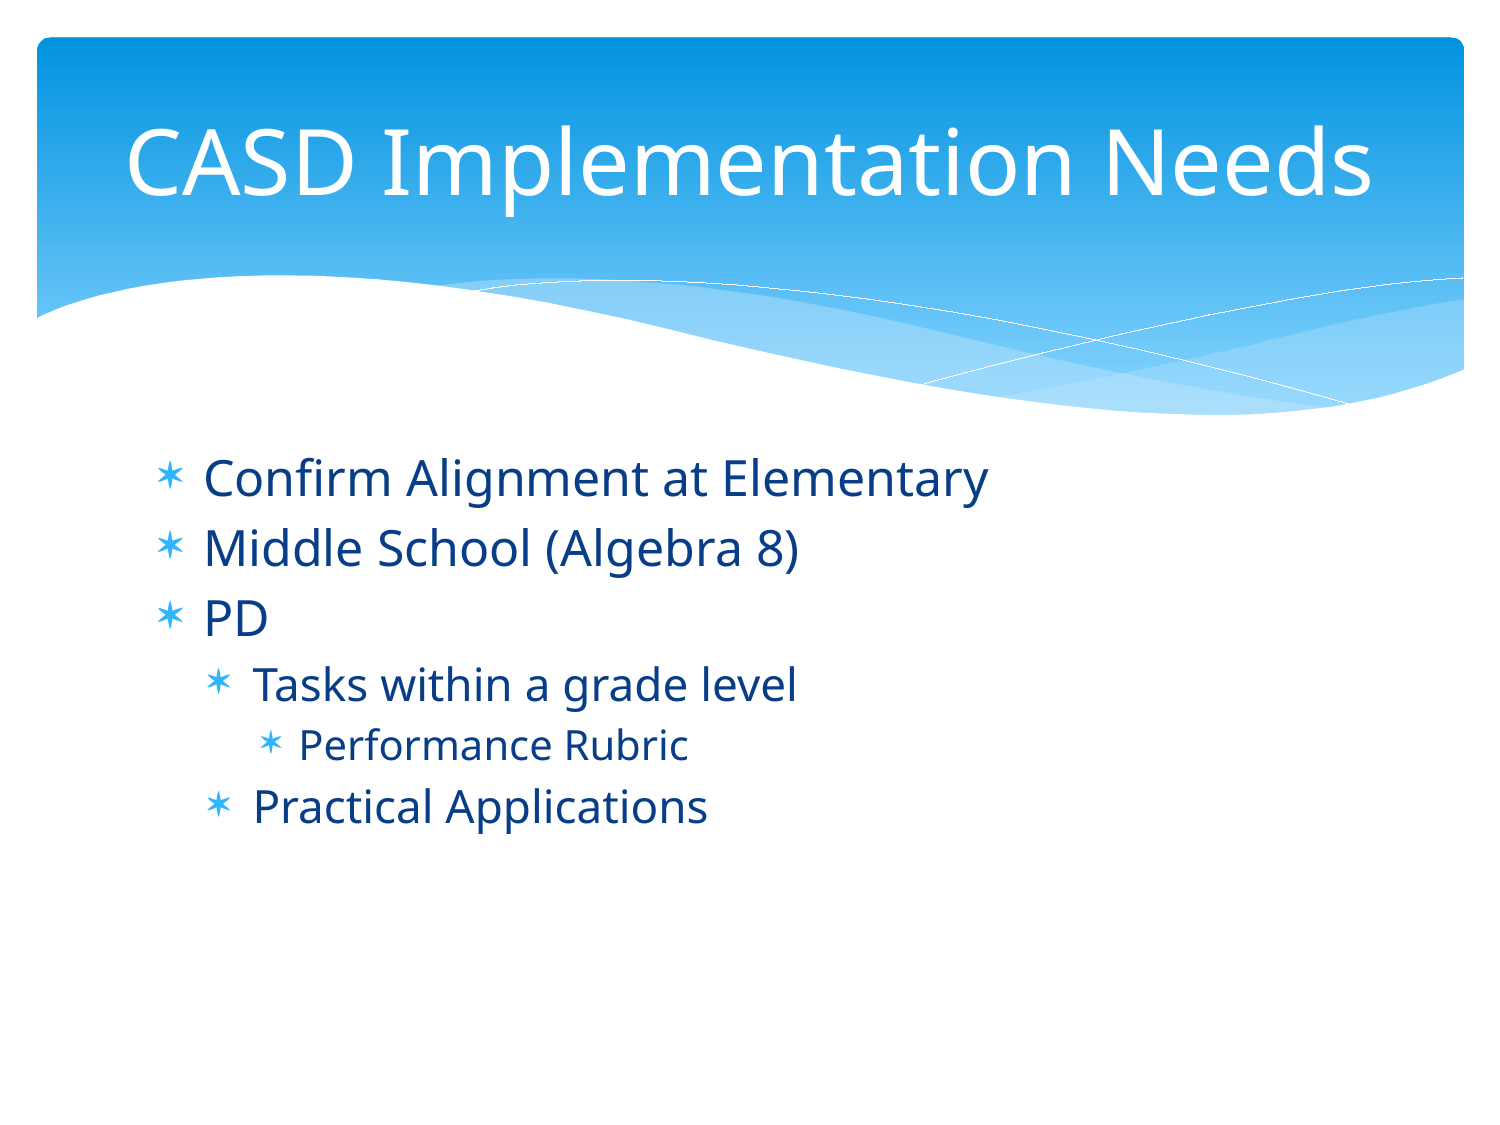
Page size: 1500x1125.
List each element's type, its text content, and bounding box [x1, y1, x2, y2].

title CASD Implementation Needs [75, 55, 1425, 261]
list Confirm Alignment at Elementary Middle School (Algebra 8) PD Tasks within a grade level Performance Rubric Practical Applications [143, 438, 1359, 1005]
